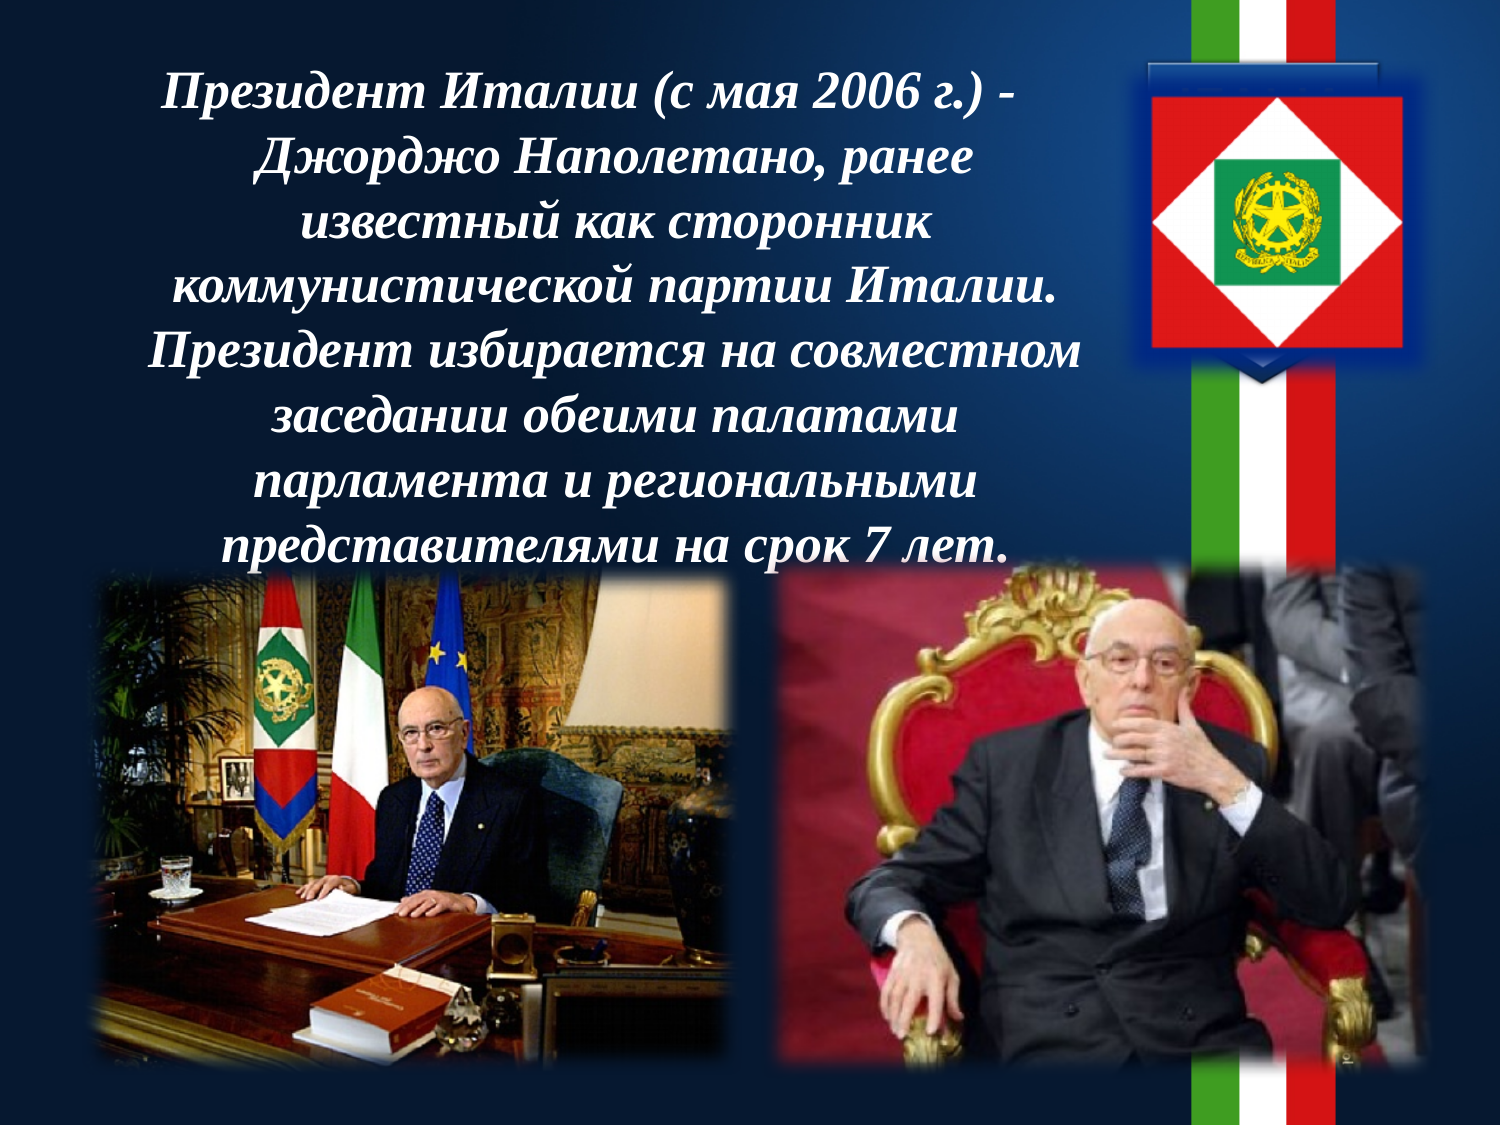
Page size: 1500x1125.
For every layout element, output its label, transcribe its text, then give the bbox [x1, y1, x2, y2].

list Президент Италии (с мая 2006 г.) - Джорджо Наполетано, ранее известный как сторонник коммунистической партии Италии. Президент избирается на совместном заседании обеими палатами парламента и региональными представителями на срок 7 лет. [58, 46, 1121, 593]
picture [0, 0, 1500, 1125]
